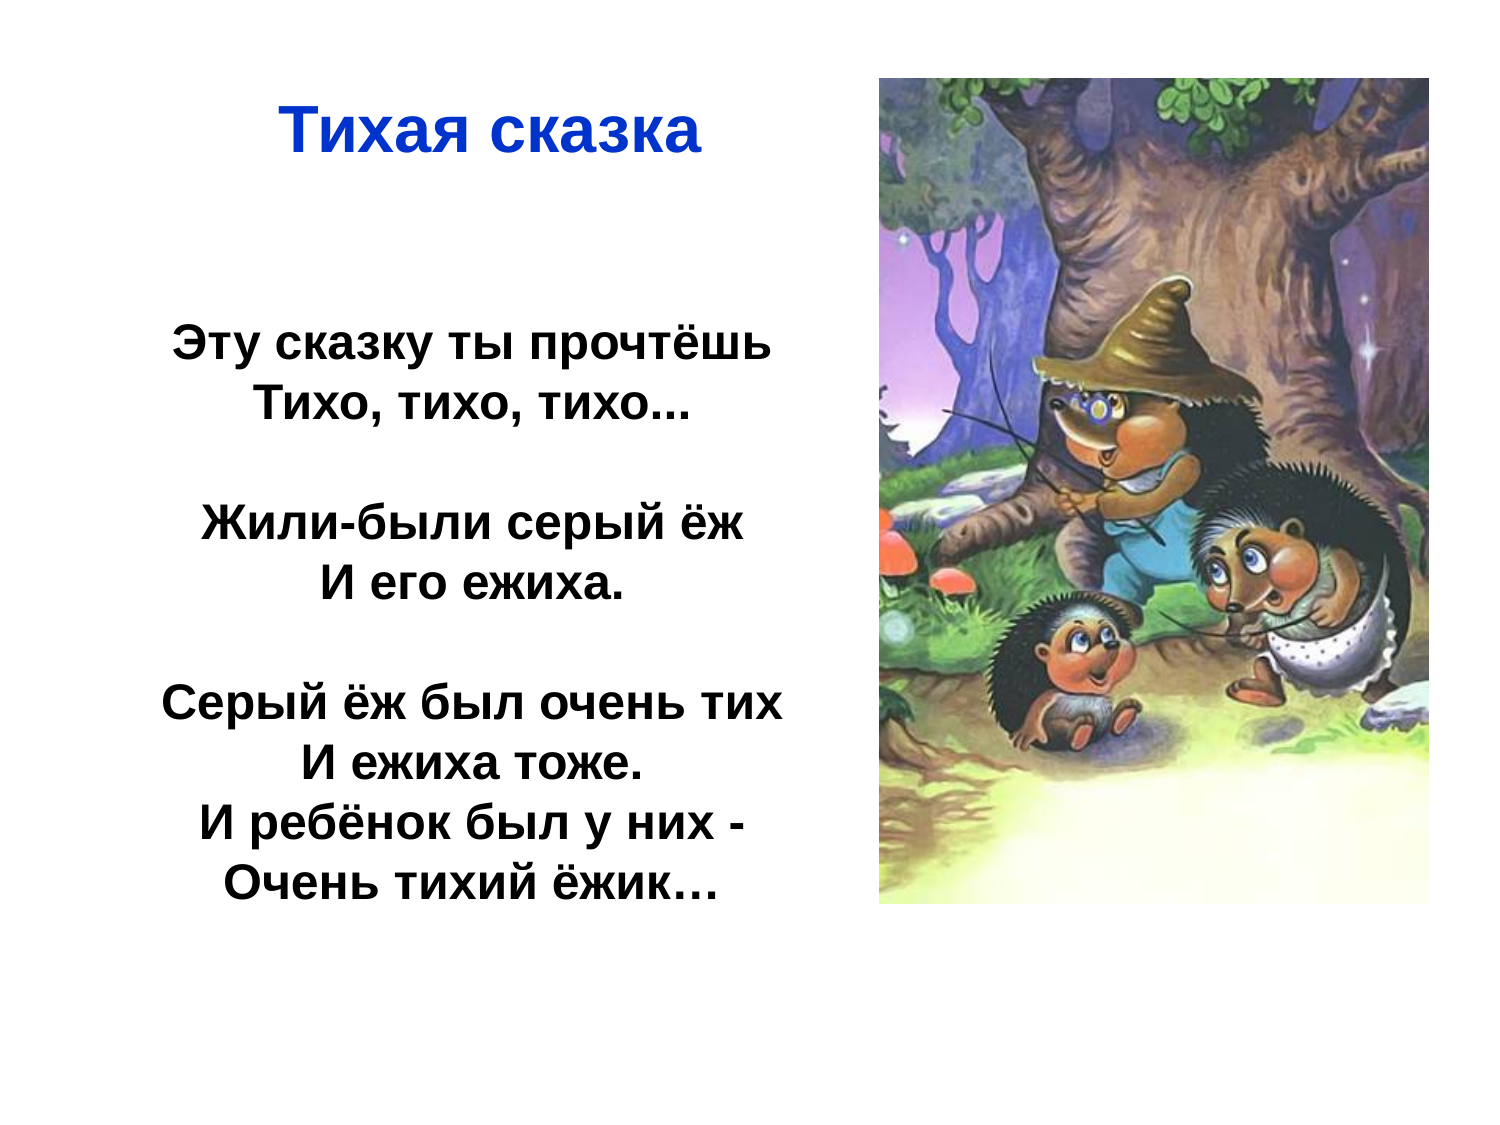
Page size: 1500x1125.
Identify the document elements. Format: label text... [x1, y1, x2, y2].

picture [879, 77, 1429, 904]
text_box Тихая сказка [147, 42, 833, 208]
text_box Эту сказку ты прочтёшь Тихо, тихо, тихо... Жили-были серый ёж И его ежиха. Серый ёж был очень тих И ежиха тоже. И ребёнок был у них - Очень тихий ёжик… [0, 267, 945, 1012]
